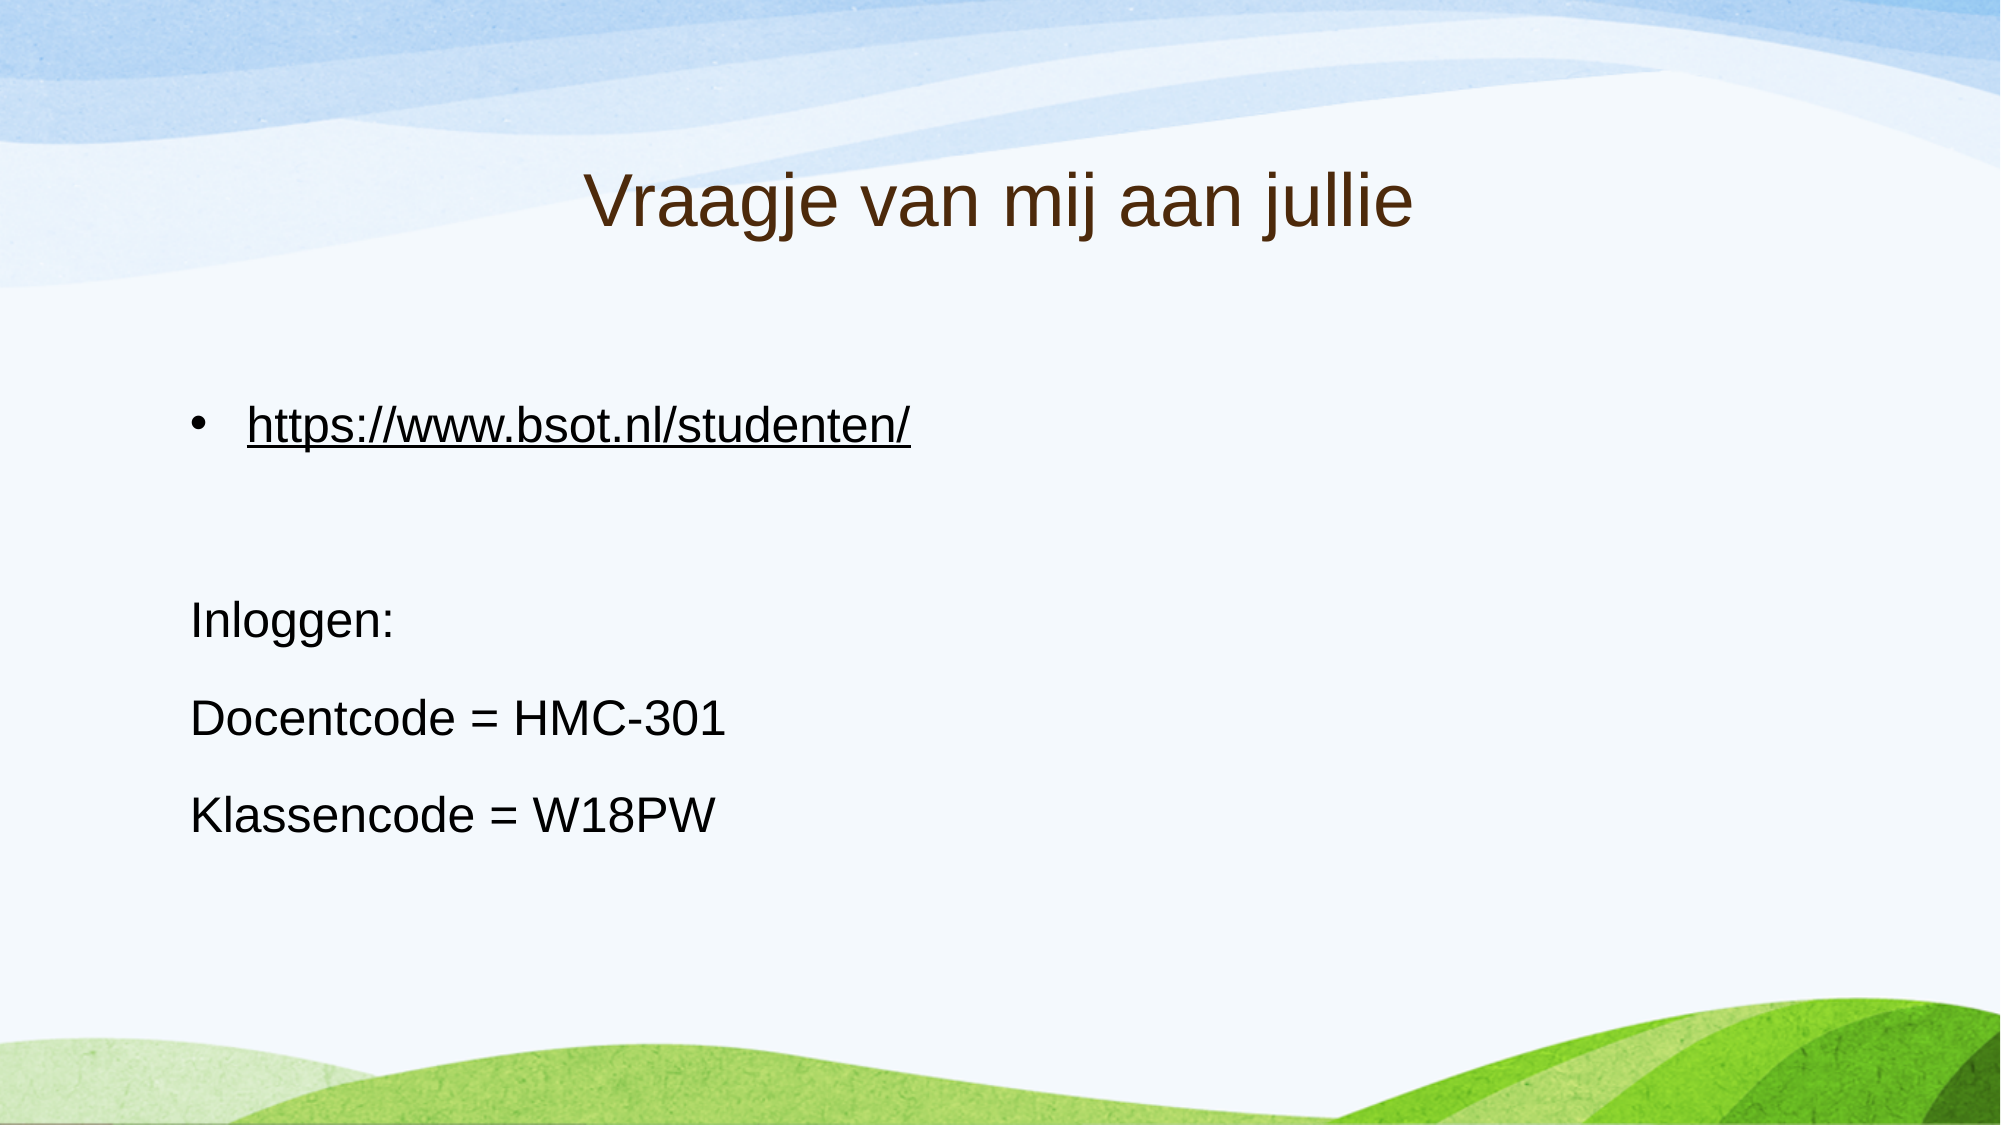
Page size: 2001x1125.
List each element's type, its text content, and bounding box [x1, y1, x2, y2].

list https://www.bsot.nl/studenten/ Inloggen: Docentcode = HMC-301 Klassencode = W18PW [174, 287, 1825, 982]
picture [0, 0, 2001, 1125]
title Vraagje van mij aan jullie [174, 50, 1825, 250]
